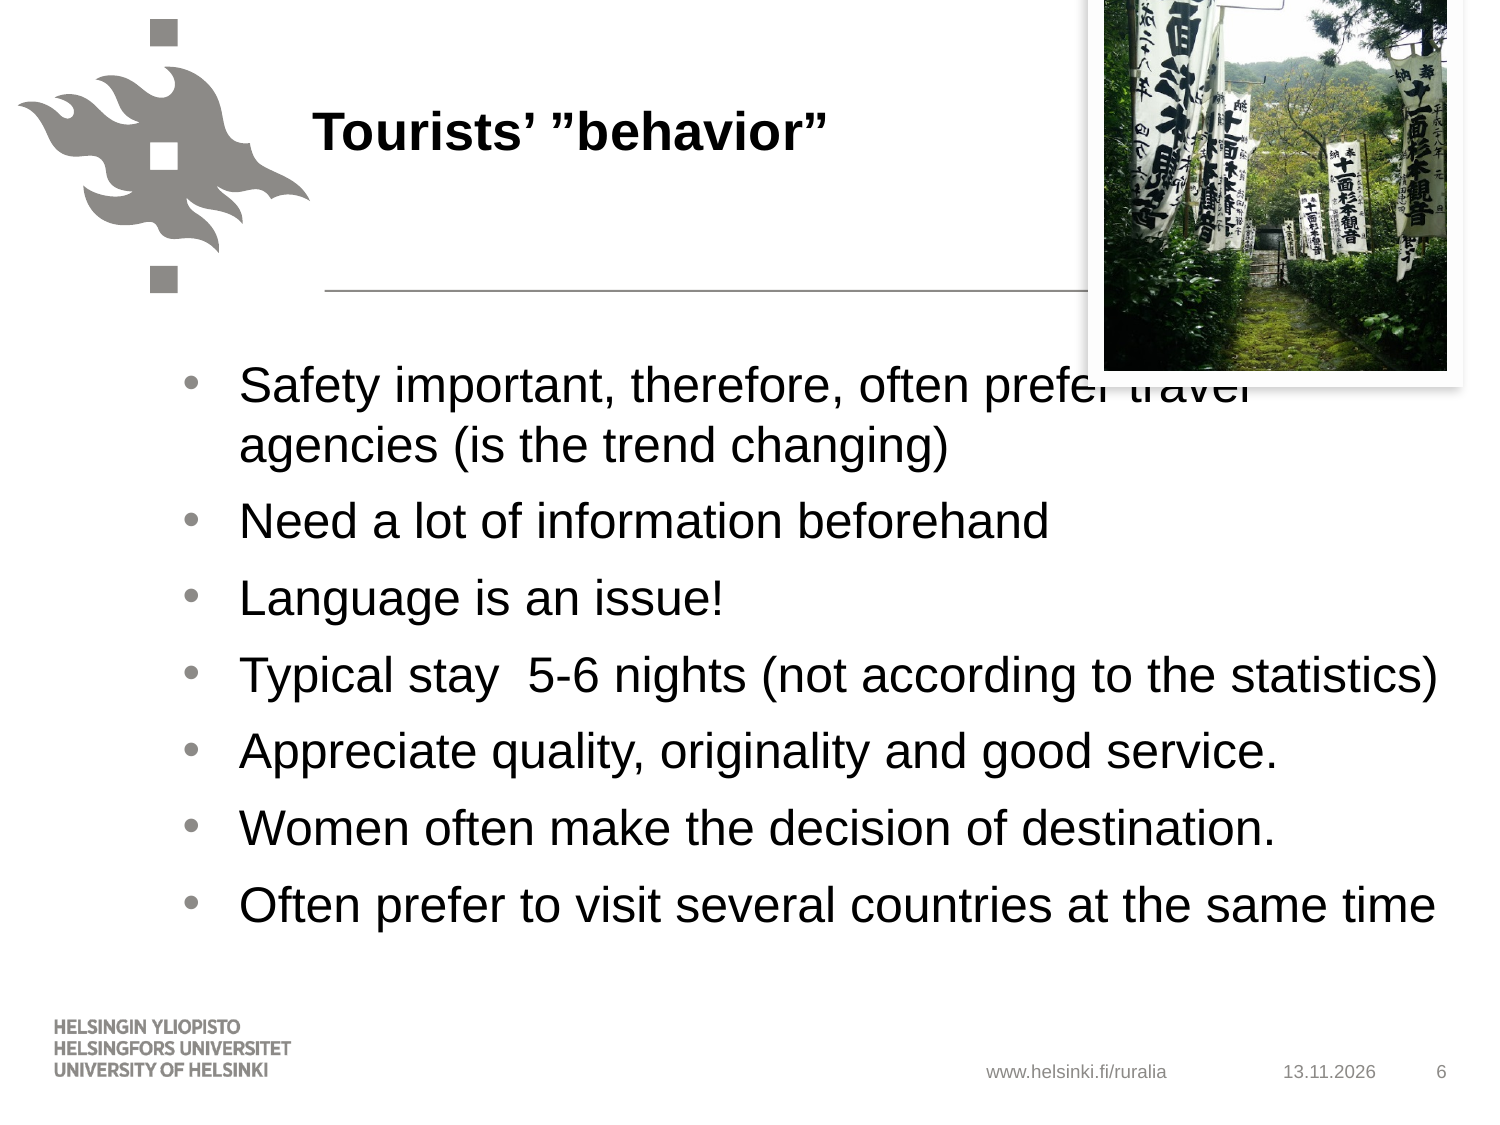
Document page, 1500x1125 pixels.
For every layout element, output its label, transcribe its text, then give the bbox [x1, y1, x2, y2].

picture [1104, 0, 1447, 371]
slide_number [1230, 1011, 1376, 1083]
picture [53, 1017, 292, 1079]
slide_number 6 [1376, 1011, 1447, 1083]
list Safety important, therefore, often prefer travel agencies (is the trend changing) Need a lot of information beforehand Language is an issue! Typical stay 5-6 nights (not according to the statistics) Appreciate quality, originality and good service. Women often make the decision of destination. Often prefer to visit several countries at the same time [182, 285, 1447, 947]
title Tourists’ ”behavior” [312, 96, 1078, 286]
